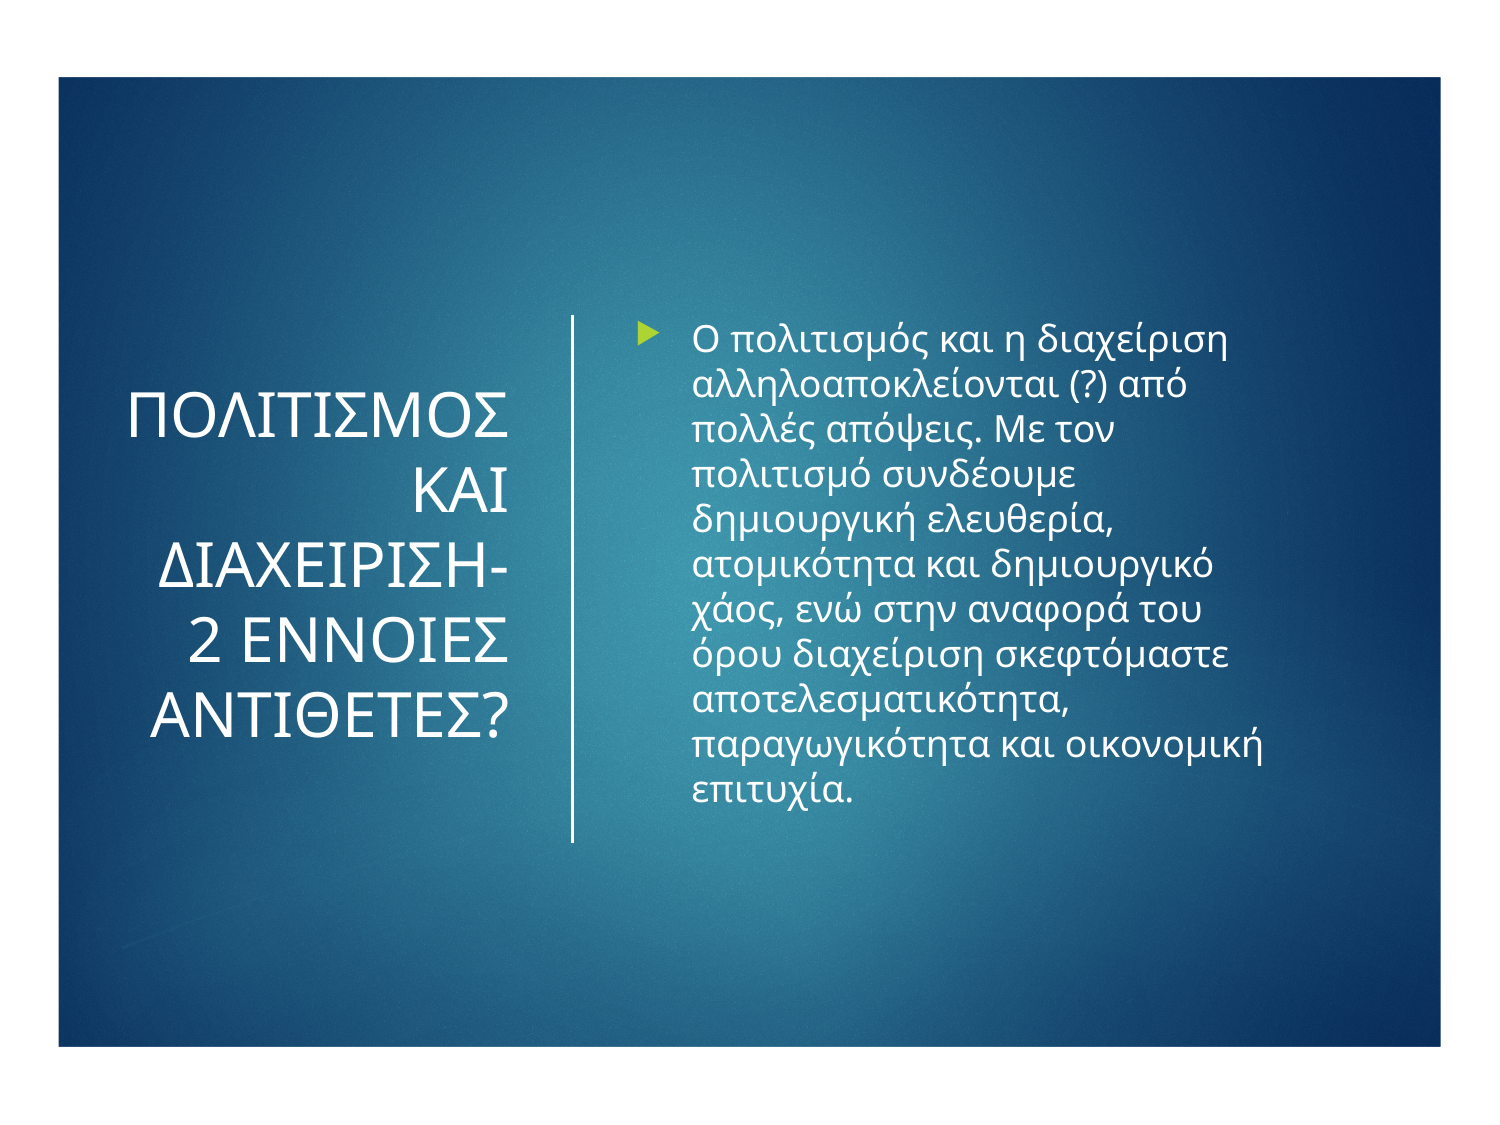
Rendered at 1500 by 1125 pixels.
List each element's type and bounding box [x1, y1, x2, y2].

text_box [0, 0, 1500, 1125]
